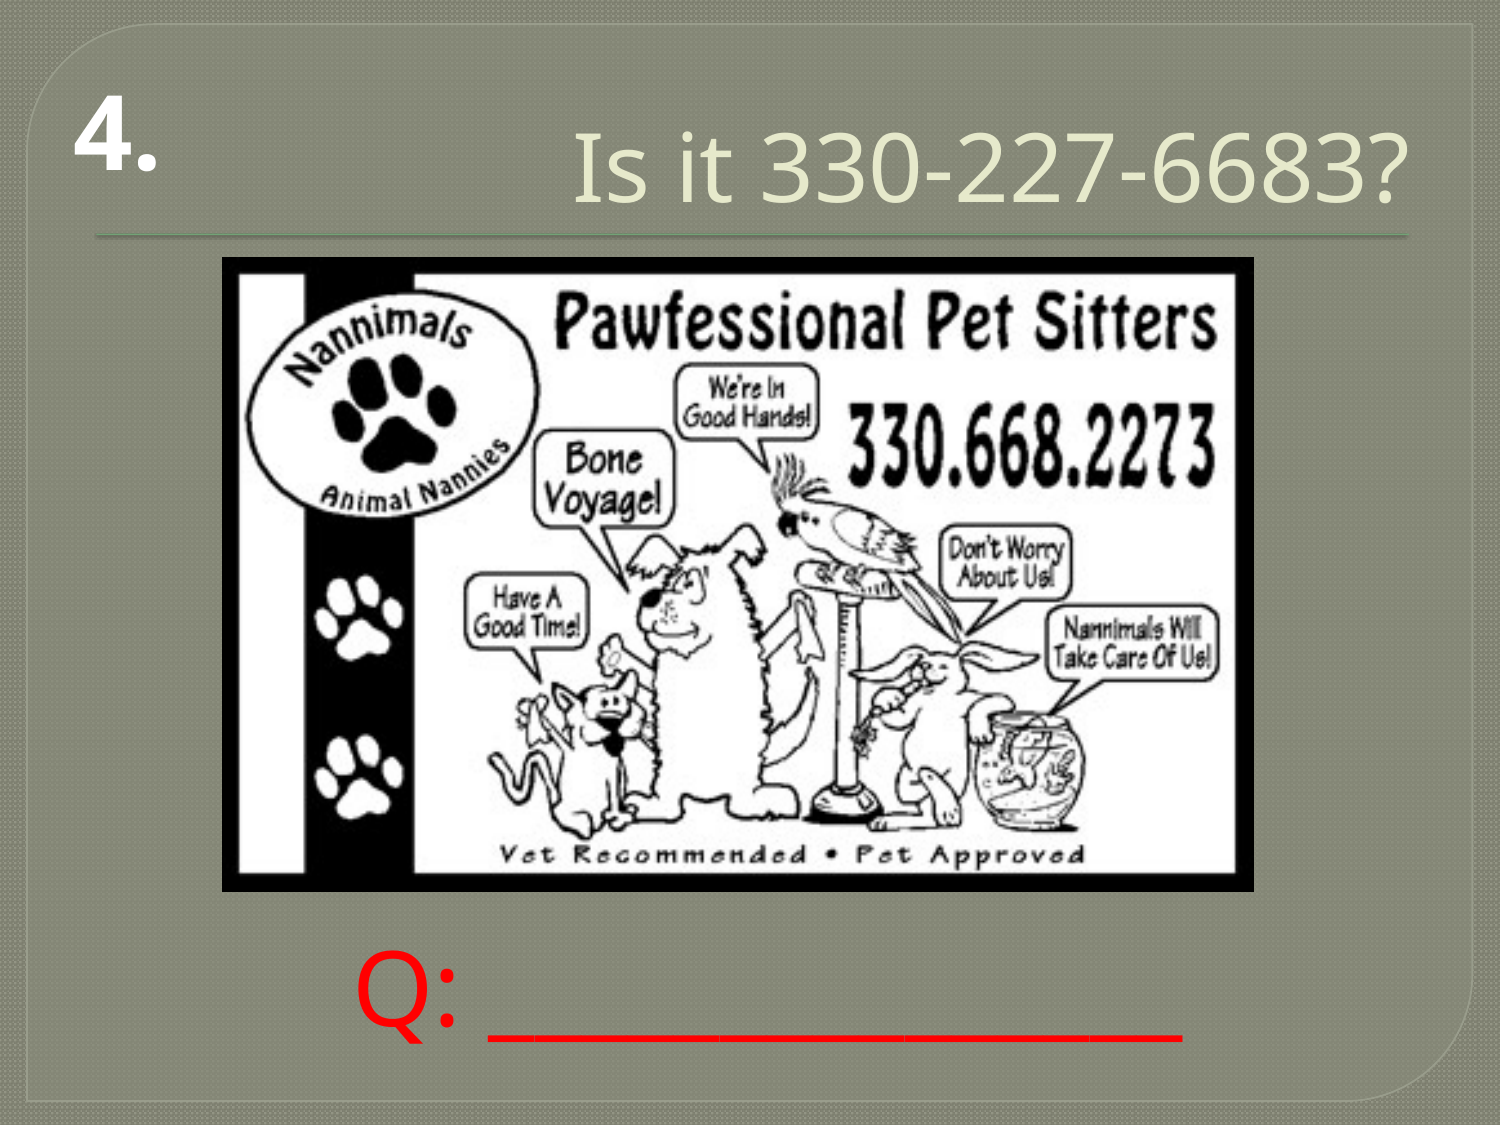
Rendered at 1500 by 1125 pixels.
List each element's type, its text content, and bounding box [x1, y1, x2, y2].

title Is it 330-227-6683? [75, 41, 1425, 230]
text_box Q: _______________ [117, 890, 1418, 1079]
text_box 4. [58, 58, 223, 199]
picture [222, 257, 1255, 893]
